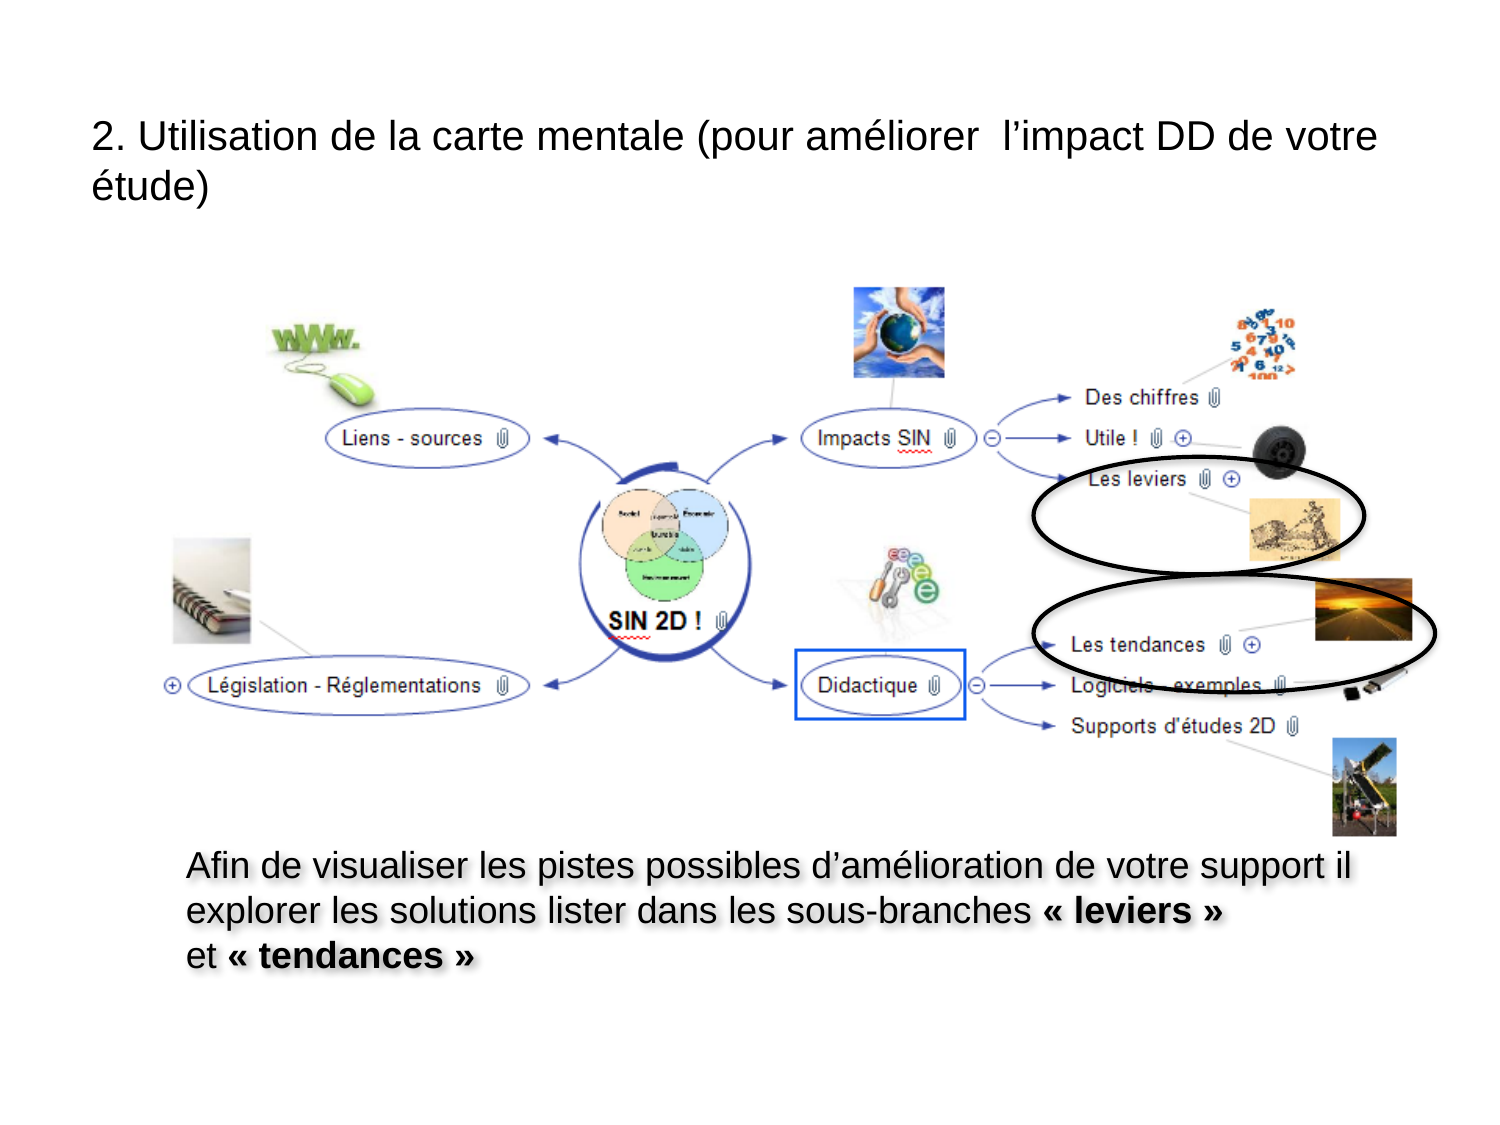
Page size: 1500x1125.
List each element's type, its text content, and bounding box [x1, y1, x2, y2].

text_box Afin de visualiser les pistes possibles d’amélioration de votre support il explorer les solutions lister dans les sous-branches « leviers » et « tendances » [171, 901, 1435, 984]
picture [86, 217, 1436, 894]
text_box 2. Utilisation de la carte mentale (pour améliorer l’impact DD de votre étude) [76, 101, 1436, 217]
